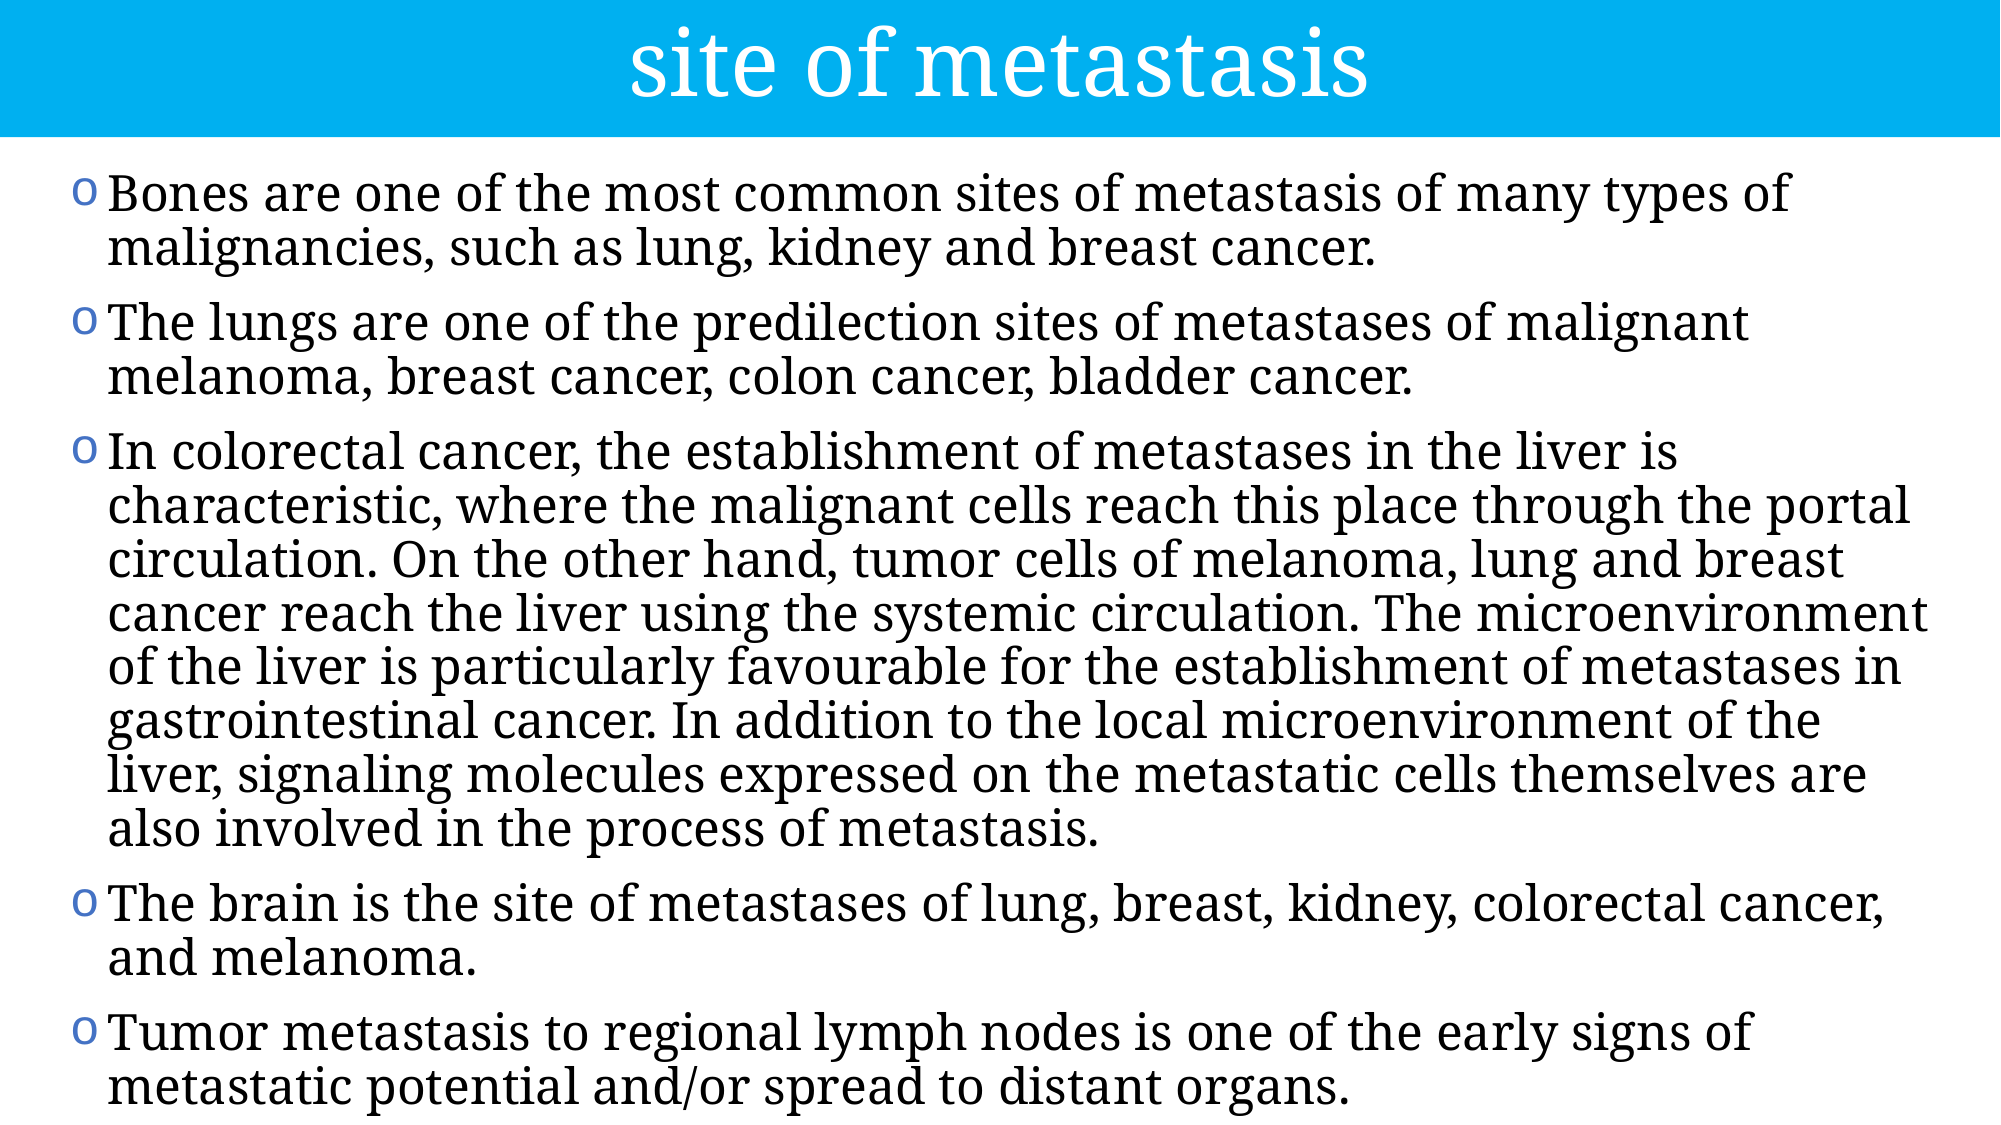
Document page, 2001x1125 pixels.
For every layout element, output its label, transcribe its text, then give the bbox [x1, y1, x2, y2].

list Bones are one of the most common sites of metastasis of many types of malignancies, such as lung, kidney and breast cancer. The lungs are one of the predilection sites of metastases of malignant melanoma, breast cancer, colon cancer, bladder cancer. In colorectal cancer, the establishment of metastases in the liver is characteristic, where the malignant cells reach this place through the portal circulation. On the other hand, tumor cells of melanoma, lung and breast cancer reach the liver using the systemic circulation. The microenvironment of the liver is particularly favourable for the establishment of metastases in gastrointestinal cancer. In addition to the local microenvironment of the liver, signaling molecules expressed on the metastatic cells themselves are also involved in the process of metastasis. The brain is the site of metastases of lung, breast, kidney, colorectal cancer, and melanoma. Tumor metastasis to regional lymph nodes is one of the early signs of metastatic potential and/or spread to distant organs. [55, 160, 1945, 1106]
text_box site of metastasis [0, 0, 2000, 138]
